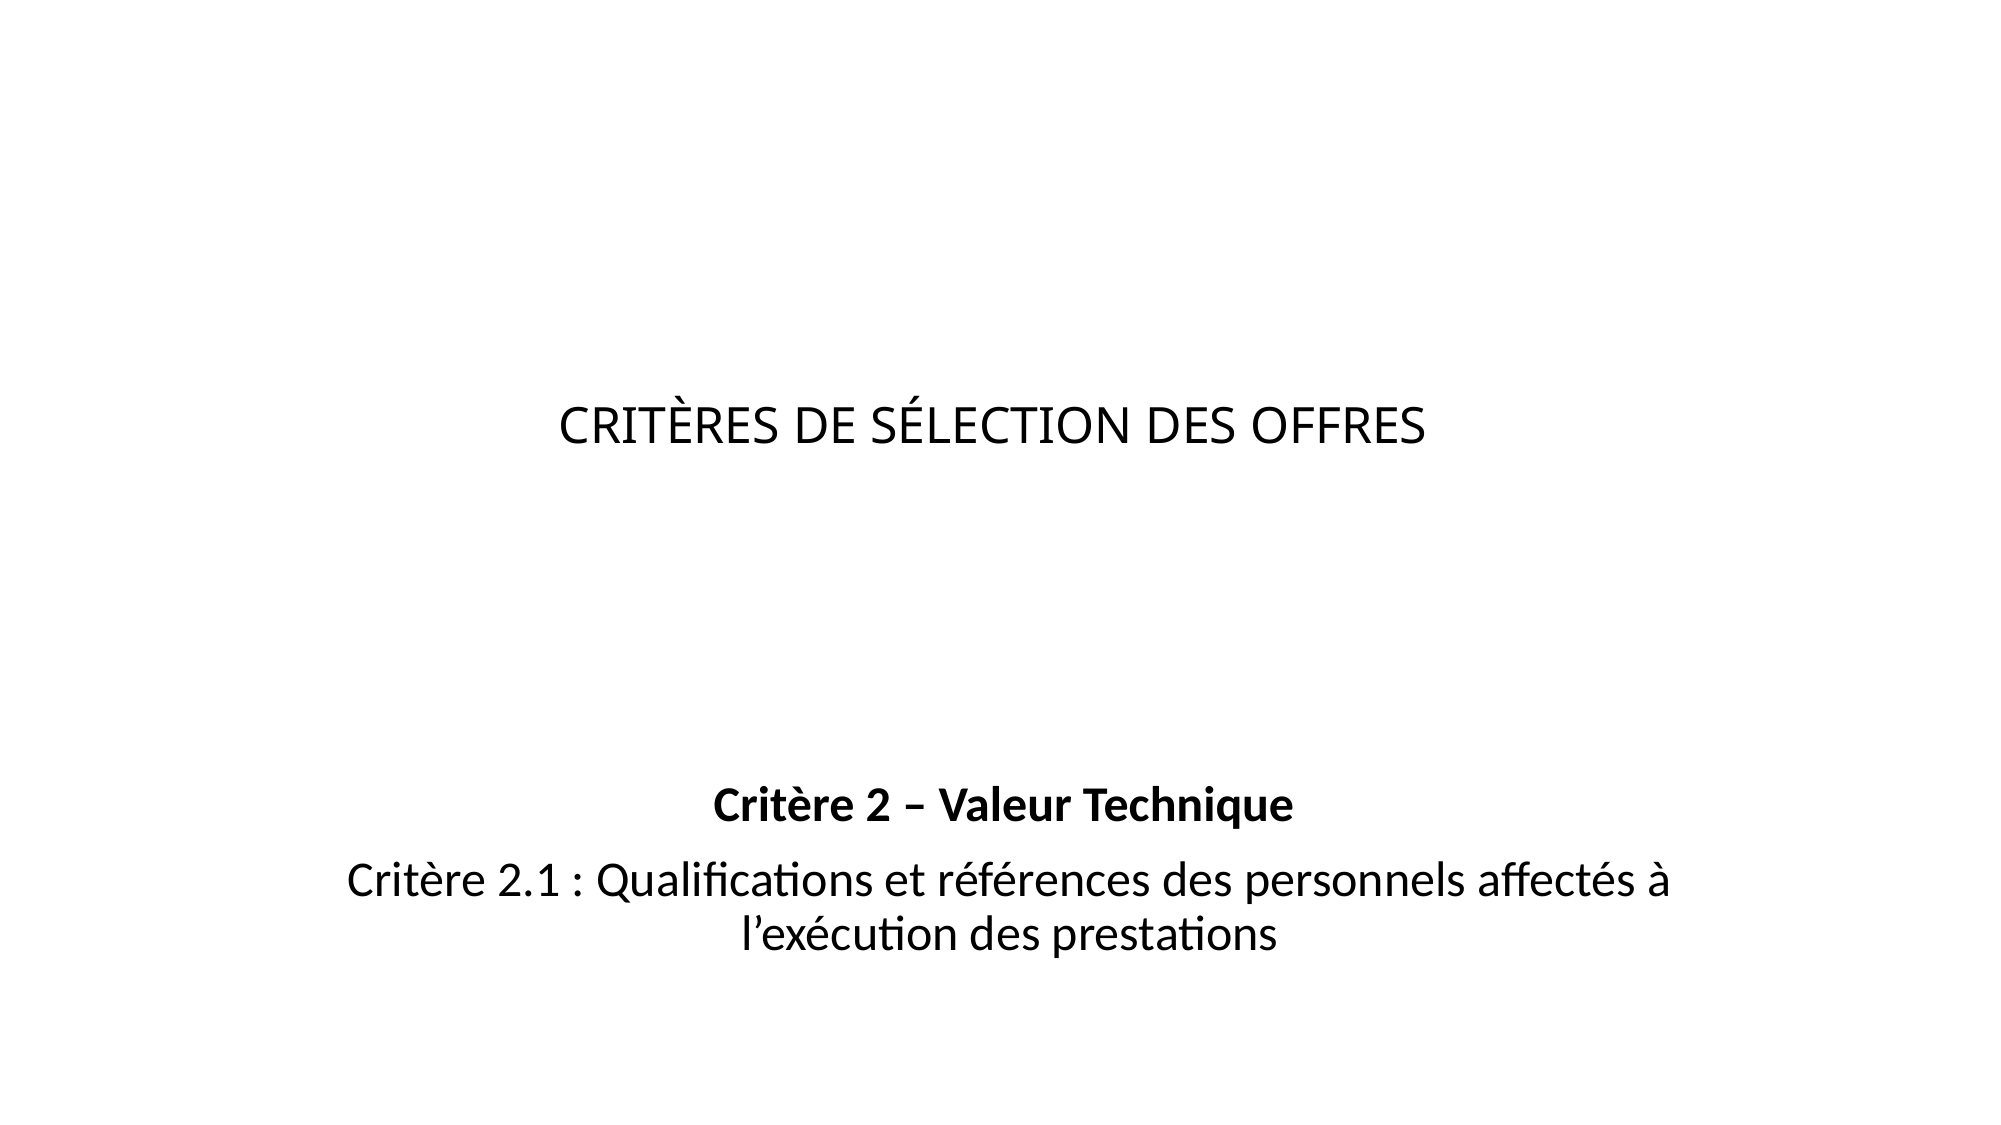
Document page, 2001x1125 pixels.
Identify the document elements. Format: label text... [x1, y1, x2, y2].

title CRITÈRES DE SÉLECTION DES OFFRES [249, 144, 1750, 711]
subtitle Critère 2 – Valeur Technique Critère 2.1 : Qualifications et références des personnels affectés à l’exécution des prestations [259, 770, 1760, 1043]
